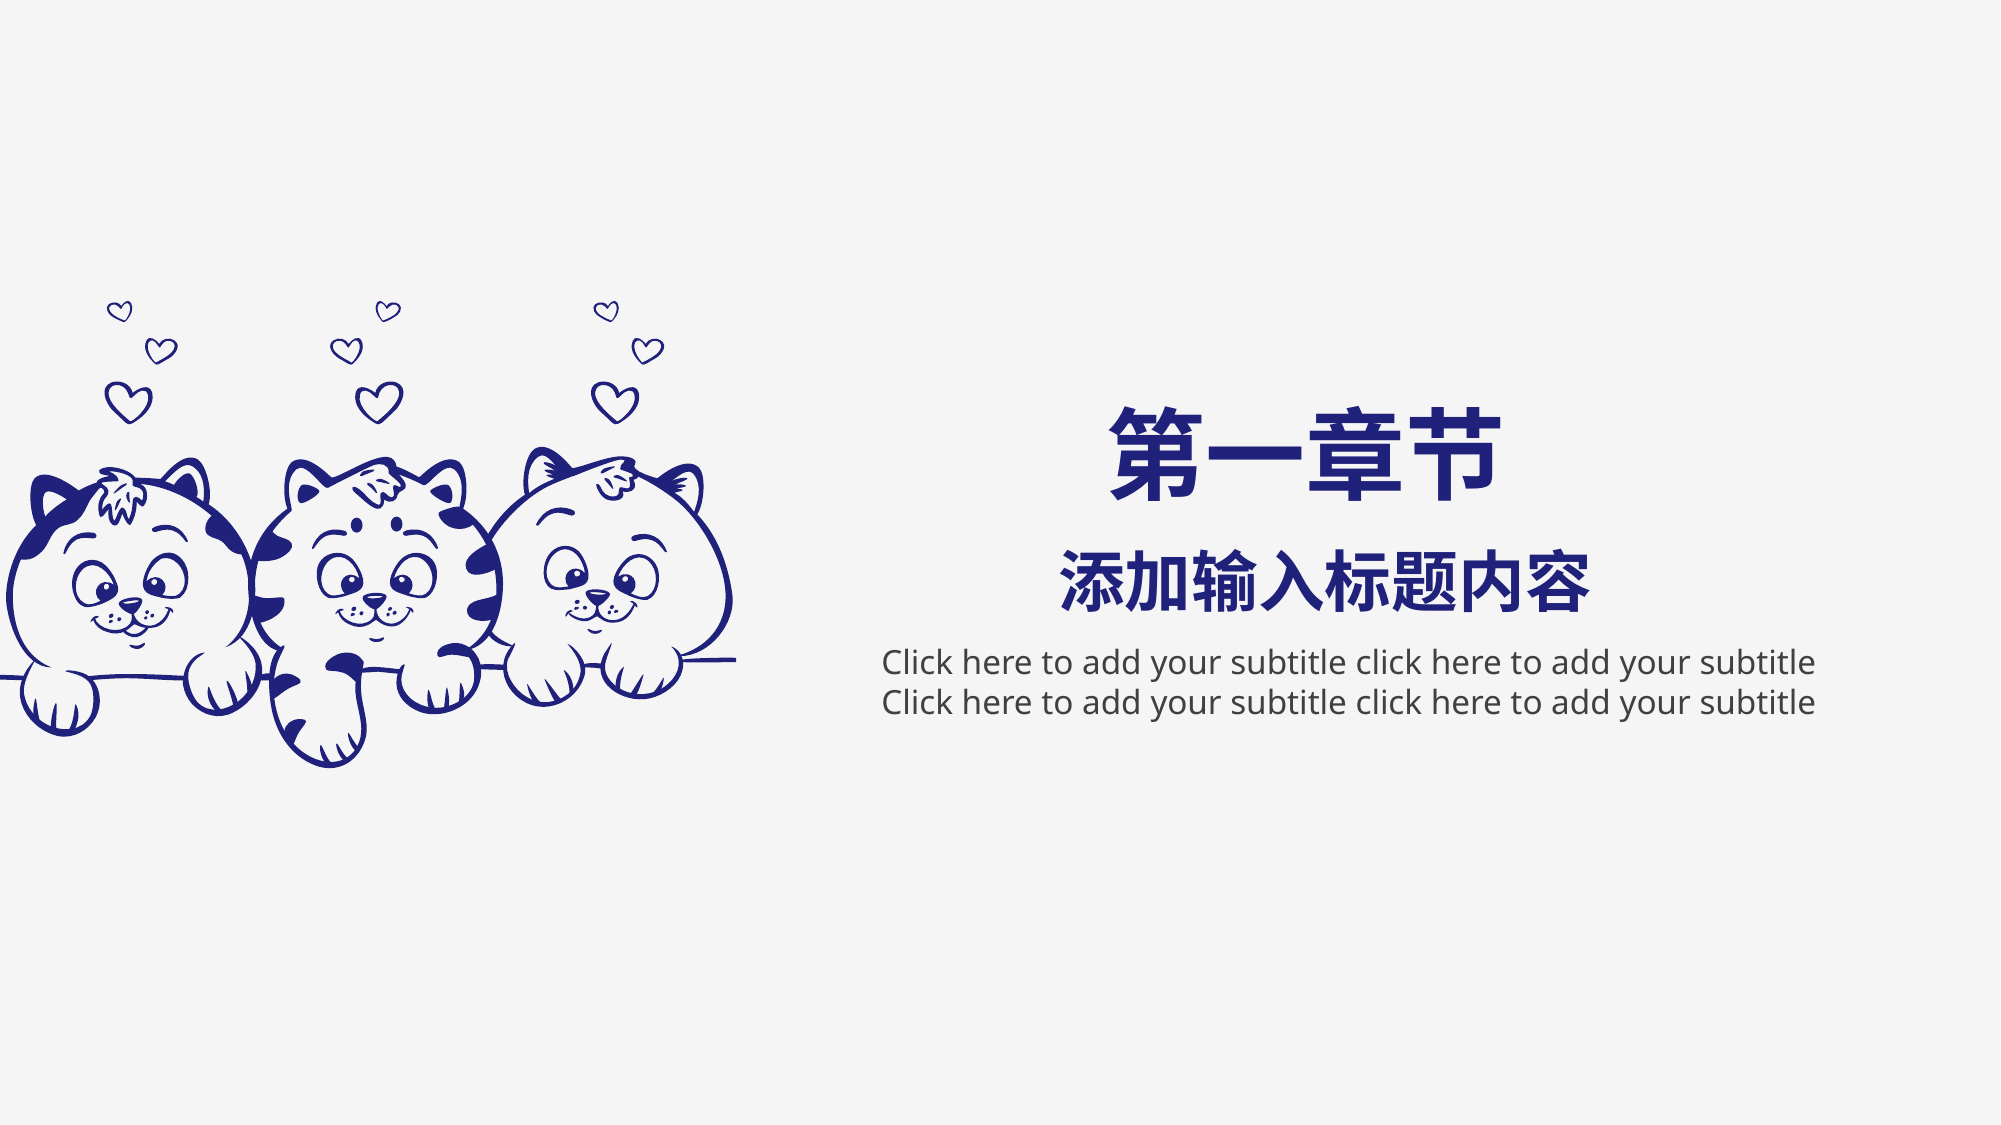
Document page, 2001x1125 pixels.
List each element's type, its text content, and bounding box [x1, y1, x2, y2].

text_box Click here to add your subtitle click here to add your subtitle Click here to add your subtitle click here to add your subtitle [844, 627, 1855, 734]
picture [0, 301, 737, 769]
text_box 添加输入标题内容 [1043, 532, 1632, 628]
text_box 第一章节 [1090, 384, 1560, 520]
